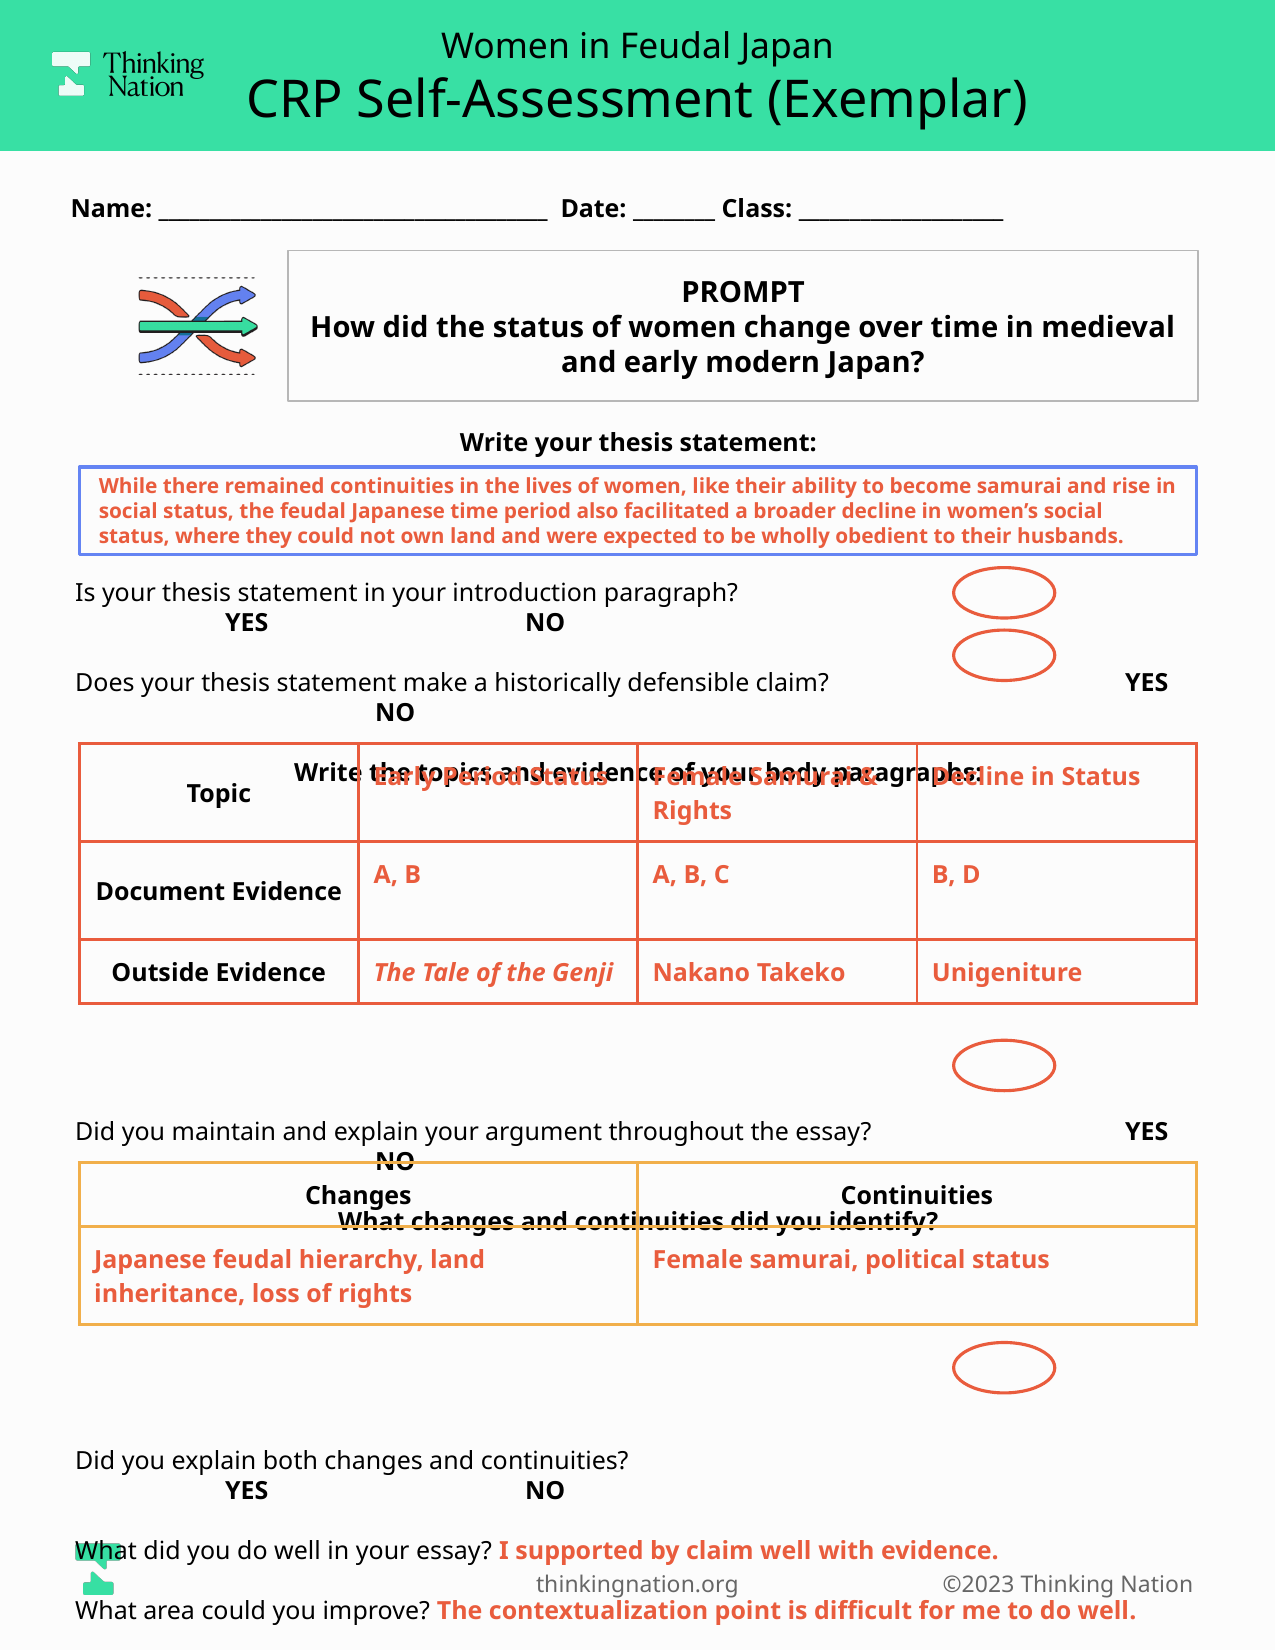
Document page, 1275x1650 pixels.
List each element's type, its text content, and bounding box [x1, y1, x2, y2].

table_header Topic [81, 745, 357, 840]
table_cell A, B [360, 843, 636, 938]
text_box [953, 1342, 1055, 1393]
table_cell B, D [918, 843, 1195, 938]
text_box Women in Feudal Japan CRP Self-Assessment (Exemplar) [0, 0, 1275, 151]
text_box While there remained continuities in the lives of women, like their ability to become samurai and rise in social status, the feudal Japanese time period also facilitated a broader decline in women’s social status, where they could not own land and were expected to be wholly obedient to their husbands. [79, 467, 1197, 555]
text_box [953, 1040, 1055, 1091]
table_cell Outside Evidence [81, 941, 357, 1002]
table_cell A, B, C [639, 843, 916, 938]
table_cell Unigeniture [918, 941, 1195, 1002]
picture [121, 250, 274, 402]
picture [35, 37, 210, 110]
table_cell The Tale of the Genji [360, 941, 636, 1002]
picture [62, 1533, 134, 1605]
text_box Name: ______________________________________ Date: ________ Class: ____________________ [55, 177, 1223, 237]
text_box [953, 630, 1055, 681]
text_box thinkingnation.org [486, 1553, 789, 1605]
table_cell Female samurai, political status [639, 1228, 1195, 1323]
text_box [953, 567, 1055, 619]
text_box ©2023 Thinking Nation [907, 1553, 1210, 1605]
table_cell Nakano Takeko [639, 941, 916, 1002]
text_box PROMPT How did the status of women change over time in medieval and early modern Japan? [288, 250, 1198, 402]
table_header Changes [81, 1164, 636, 1225]
table_header Continuities [639, 1164, 1195, 1225]
text_box Write your thesis statement: Is your thesis statement in your introduction paragraph? YES NO Does your thesis statement make a historically defensible claim? YES NO Write the topics and evidence of your body paragraphs: Did you maintain and explain your argument throughout the essay? YES NO What changes and continuities did you identify? Did you explain both changes and continuities? YES NO What did you do well in your essay? I supported by claim well with evidence. What area could you improve? The contextualization point is difficult for me to do well. [55, 415, 1223, 1534]
table_header Female Samurai & Rights [639, 745, 916, 840]
table_header Decline in Status [918, 745, 1195, 840]
table_cell Japanese feudal hierarchy, land inheritance, loss of rights [81, 1228, 636, 1323]
table_header Early Period Status [360, 745, 636, 840]
table_cell Document Evidence [81, 843, 357, 938]
